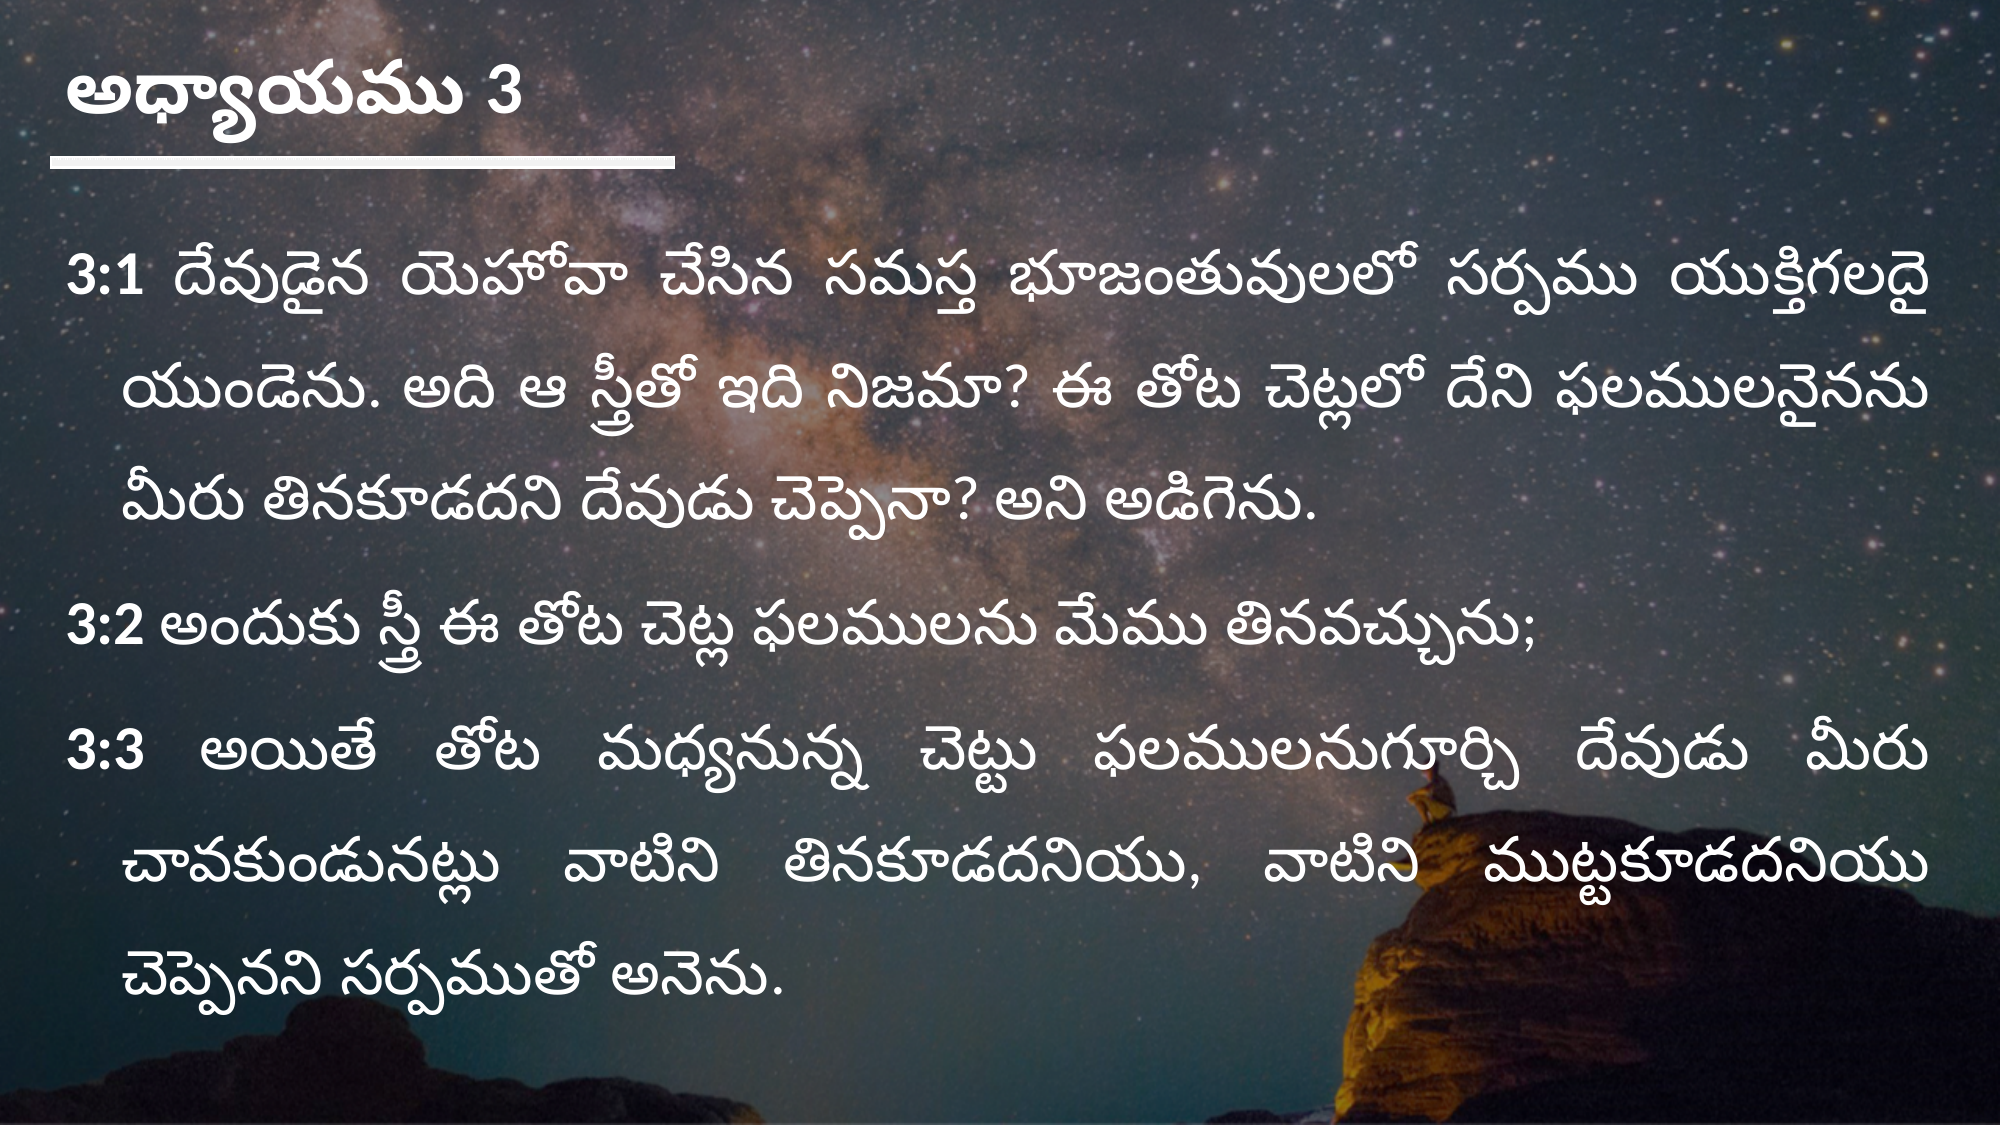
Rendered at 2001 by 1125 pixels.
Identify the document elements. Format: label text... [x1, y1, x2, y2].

list 3:1 దేవుడైన యెహోవా చేసిన సమస్త భూజంతువులలో సర్పము యుక్తిగలదై యుండెను. అది ఆ స్త్రీతో ఇది నిజమా? ఈ తోట చెట్లలో దేని ఫలములనైనను మీరు తినకూడదని దేవుడు చెప్పెనా? అని అడిగెను. 3:2 అందుకు స్త్రీ ఈ తోట చెట్ల ఫలములను మేము తినవచ్చును; 3:3 అయితే తోట మధ్యనున్న చెట్టు ఫలములనుగూర్చి దేవుడు మీరు చావకుండునట్లు వాటిని తినకూడదనియు, వాటిని ముట్టకూడదనియు చెప్పెనని సర్పముతో అనెను. [50, 187, 1946, 1063]
picture [0, 0, 2000, 1125]
title అధ్యాయము 3 [50, 0, 1925, 167]
